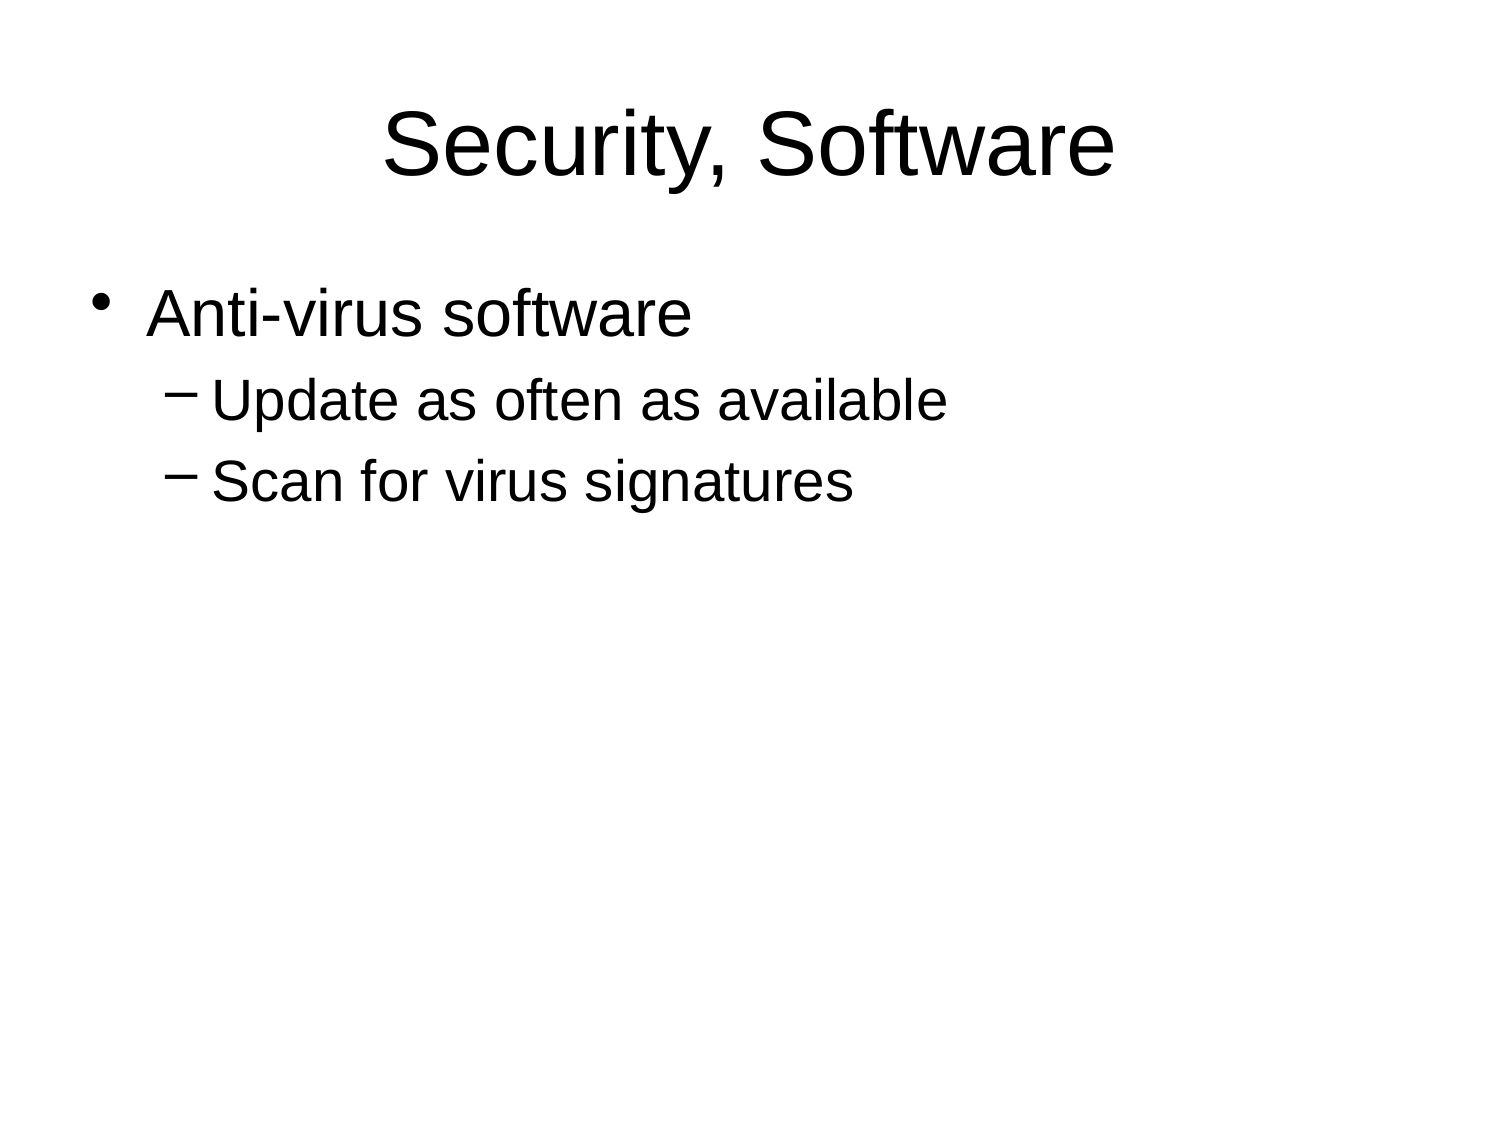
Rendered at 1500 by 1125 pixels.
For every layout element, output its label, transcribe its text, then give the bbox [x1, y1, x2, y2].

title Security, Software [74, 44, 1426, 233]
list Anti-virus software Update as often as available Scan for virus signatures [74, 262, 1426, 1006]
